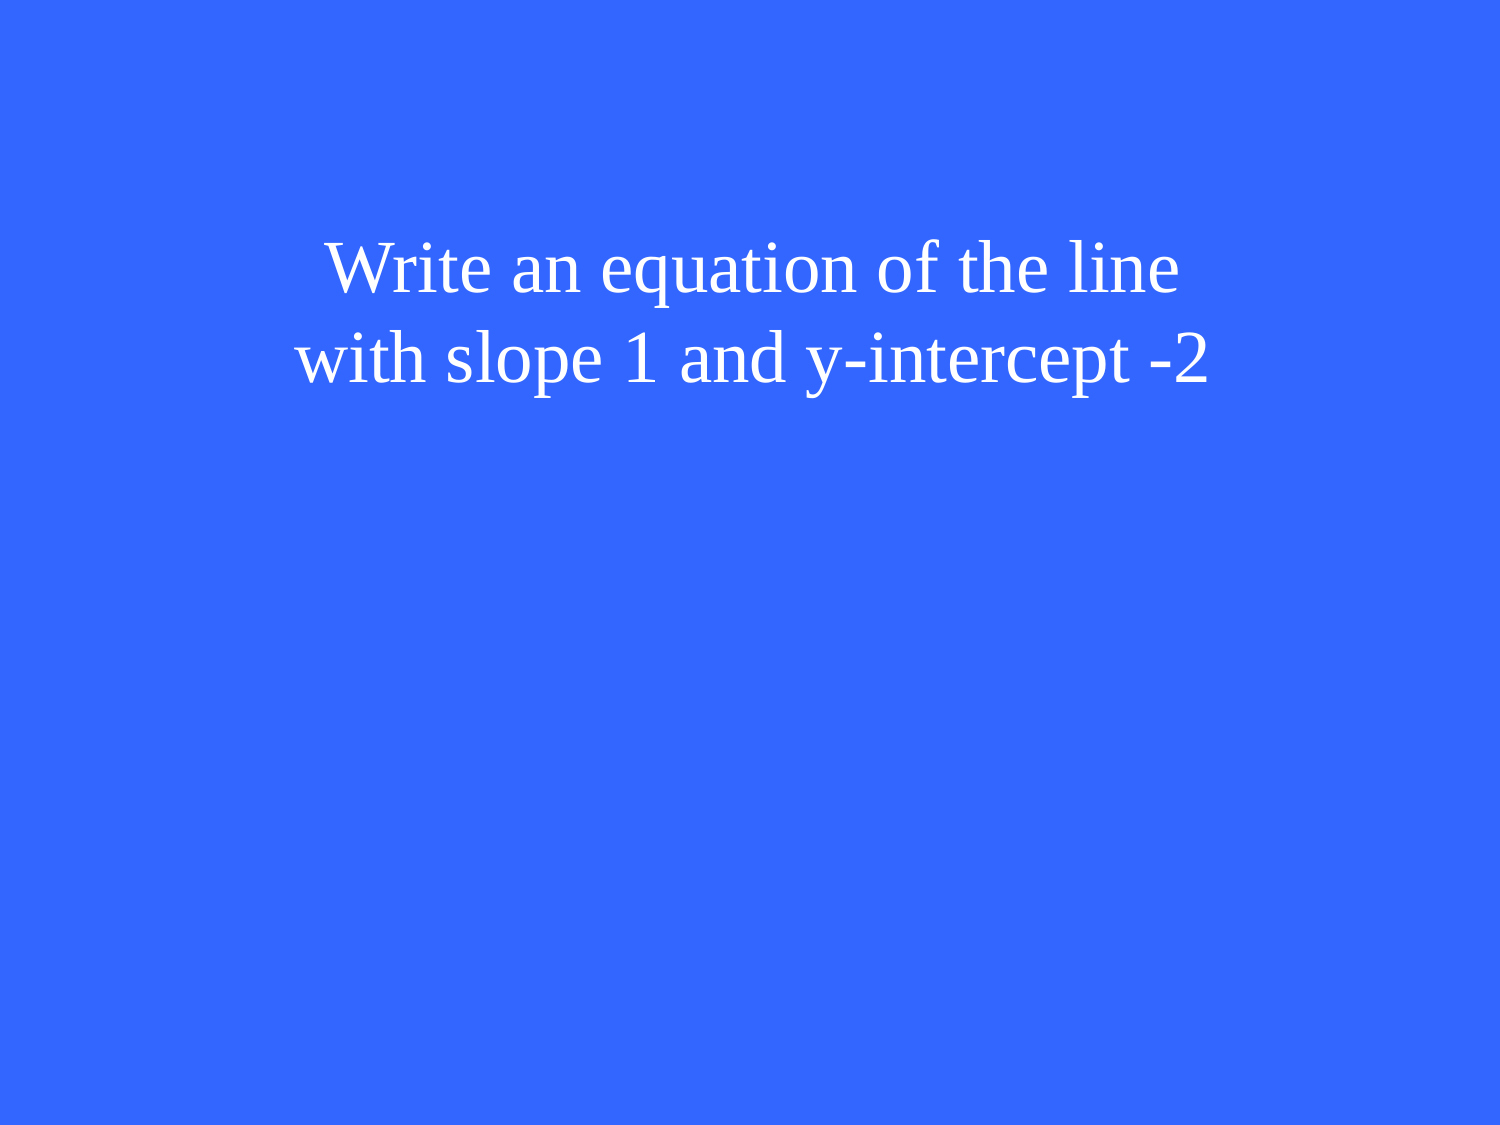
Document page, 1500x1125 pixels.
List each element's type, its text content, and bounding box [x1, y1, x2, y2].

text_box Write an equation of the line with slope 1 and y-intercept -2 [240, 209, 1266, 405]
